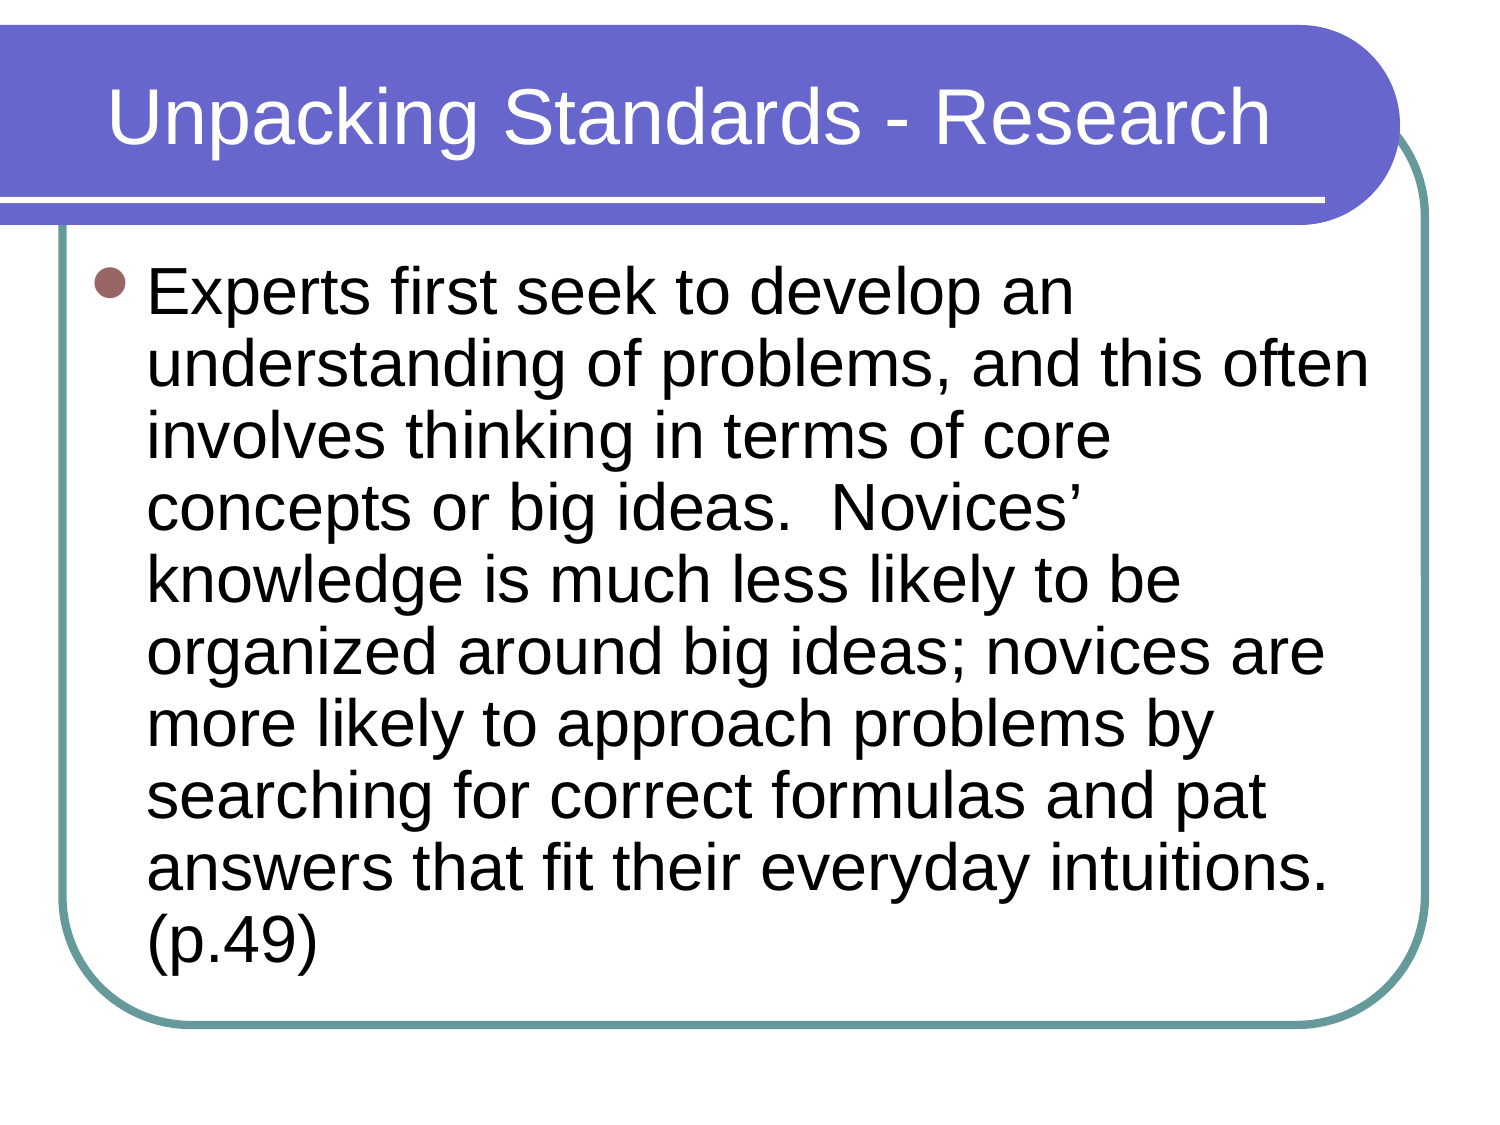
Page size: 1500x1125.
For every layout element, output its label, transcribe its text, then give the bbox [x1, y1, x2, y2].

list Experts first seek to develop an understanding of problems, and this often involves thinking in terms of core concepts or big ideas. Novices’ knowledge is much less likely to be organized around big ideas; novices are more likely to approach problems by searching for correct formulas and pat answers that fit their everyday intuitions. (p.49) [74, 249, 1401, 988]
title Unpacking Standards - Research [31, 37, 1348, 188]
